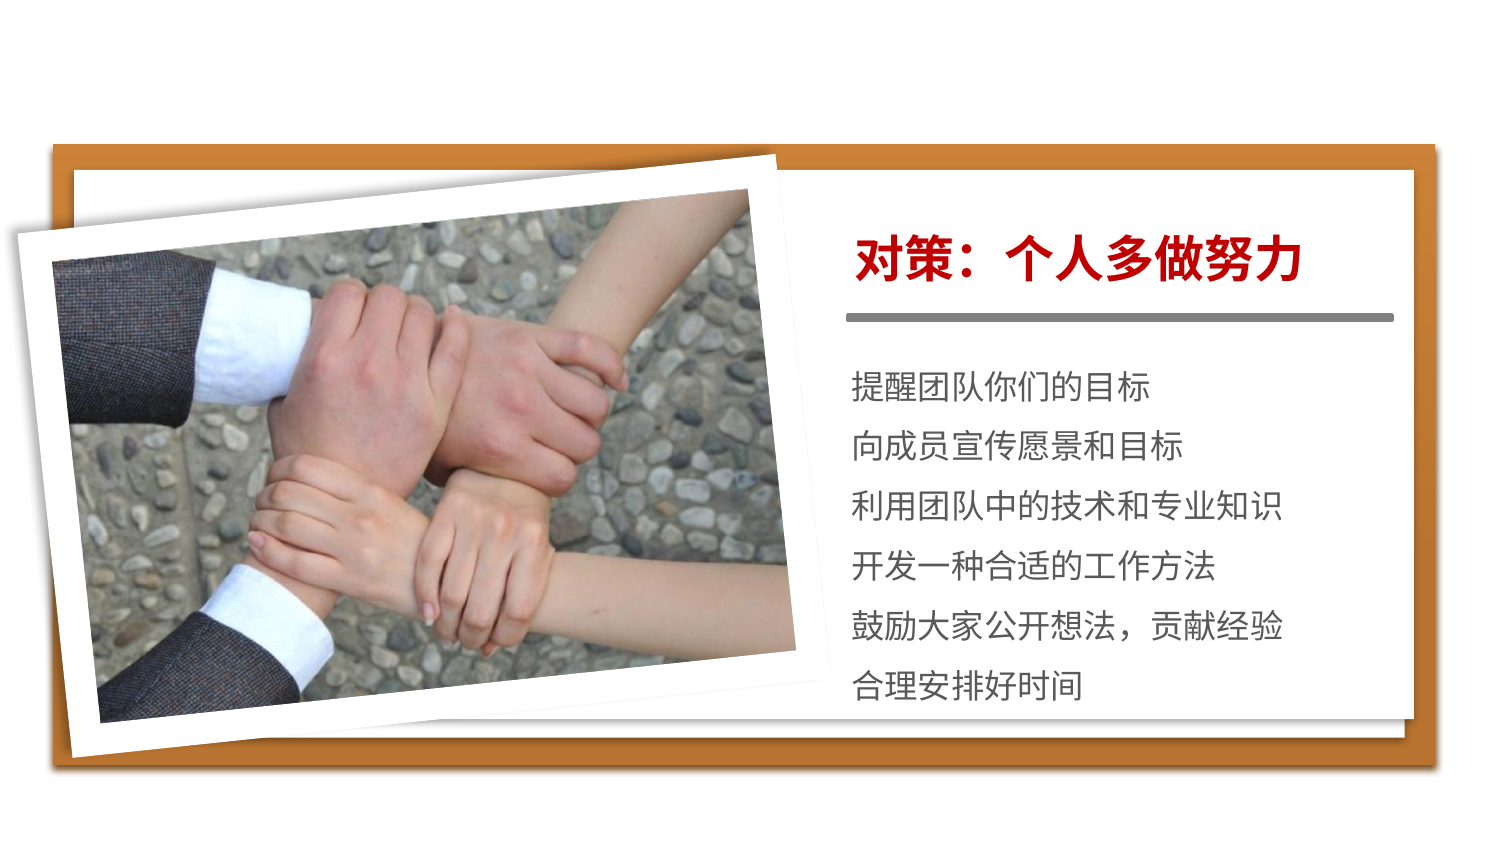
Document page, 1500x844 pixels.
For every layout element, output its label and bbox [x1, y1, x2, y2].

text_box [52, 144, 1436, 765]
picture [73, 223, 775, 689]
